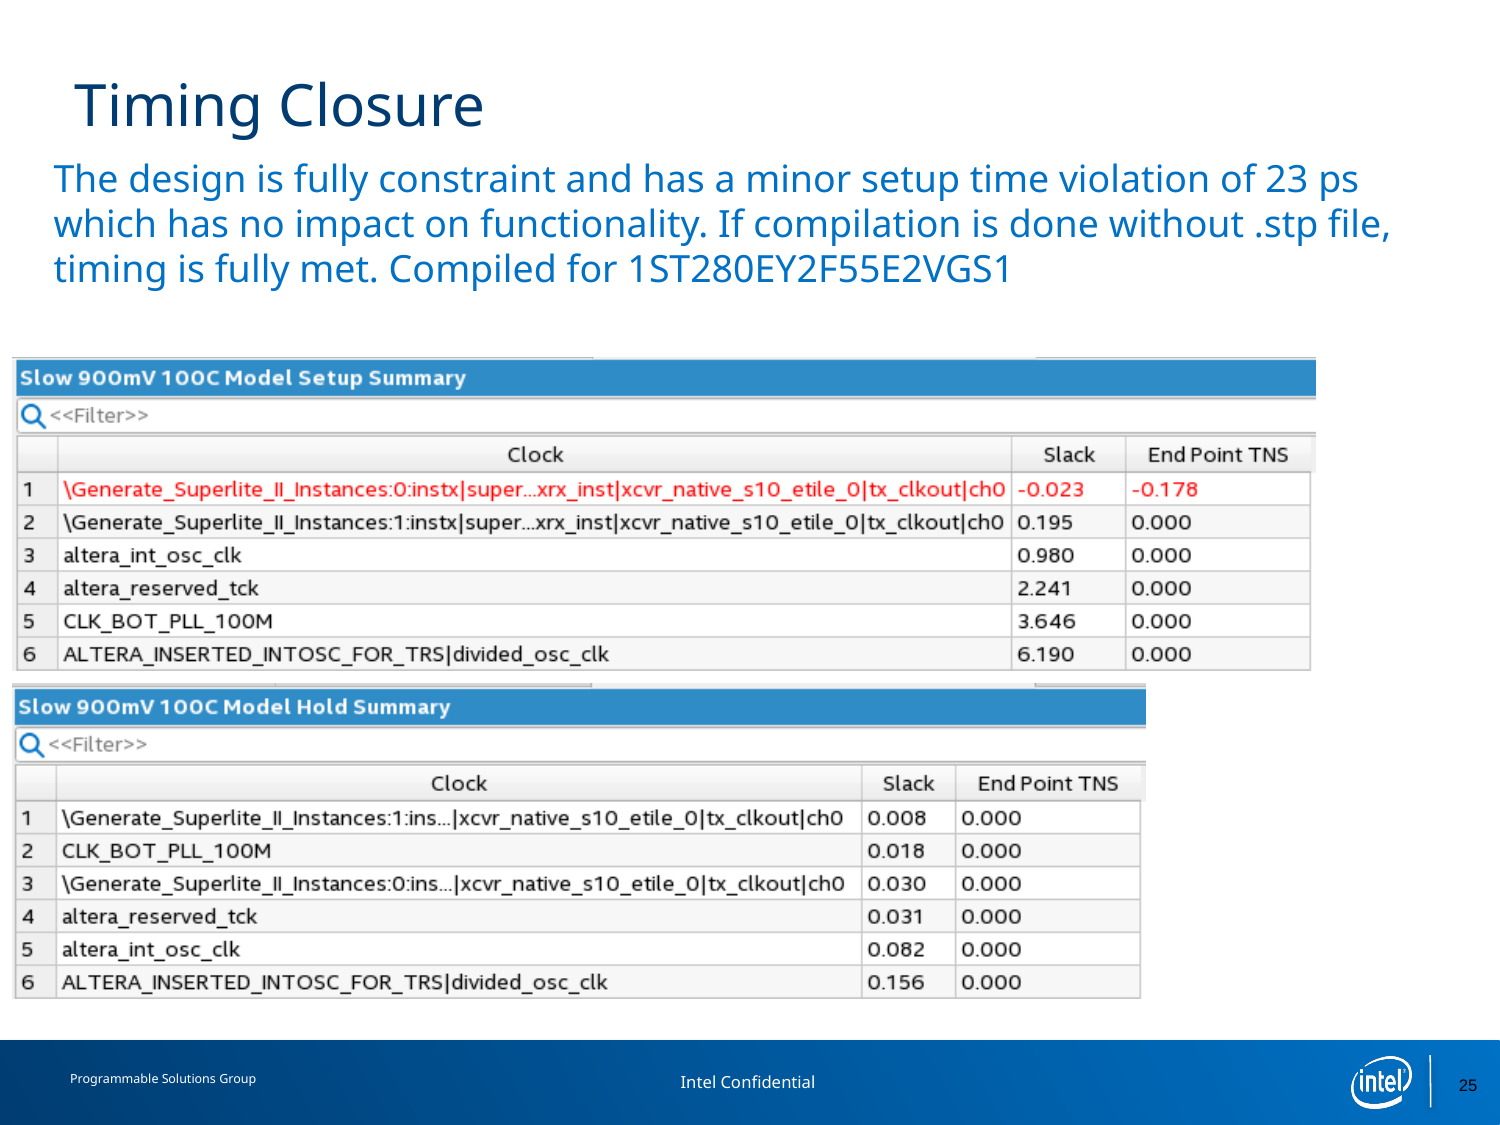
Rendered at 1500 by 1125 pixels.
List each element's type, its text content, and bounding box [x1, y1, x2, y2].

title Timing Closure [74, 67, 1425, 154]
slide_number 25 [1127, 1055, 1478, 1116]
list The design is fully constraint and has a minor setup time violation of 23 ps which has no impact on functionality. If compilation is done without .stp file, timing is fully met. Compiled for 1ST280EY2F55E2VGS1 [53, 154, 1449, 980]
picture [12, 682, 1146, 999]
picture [12, 357, 1316, 671]
